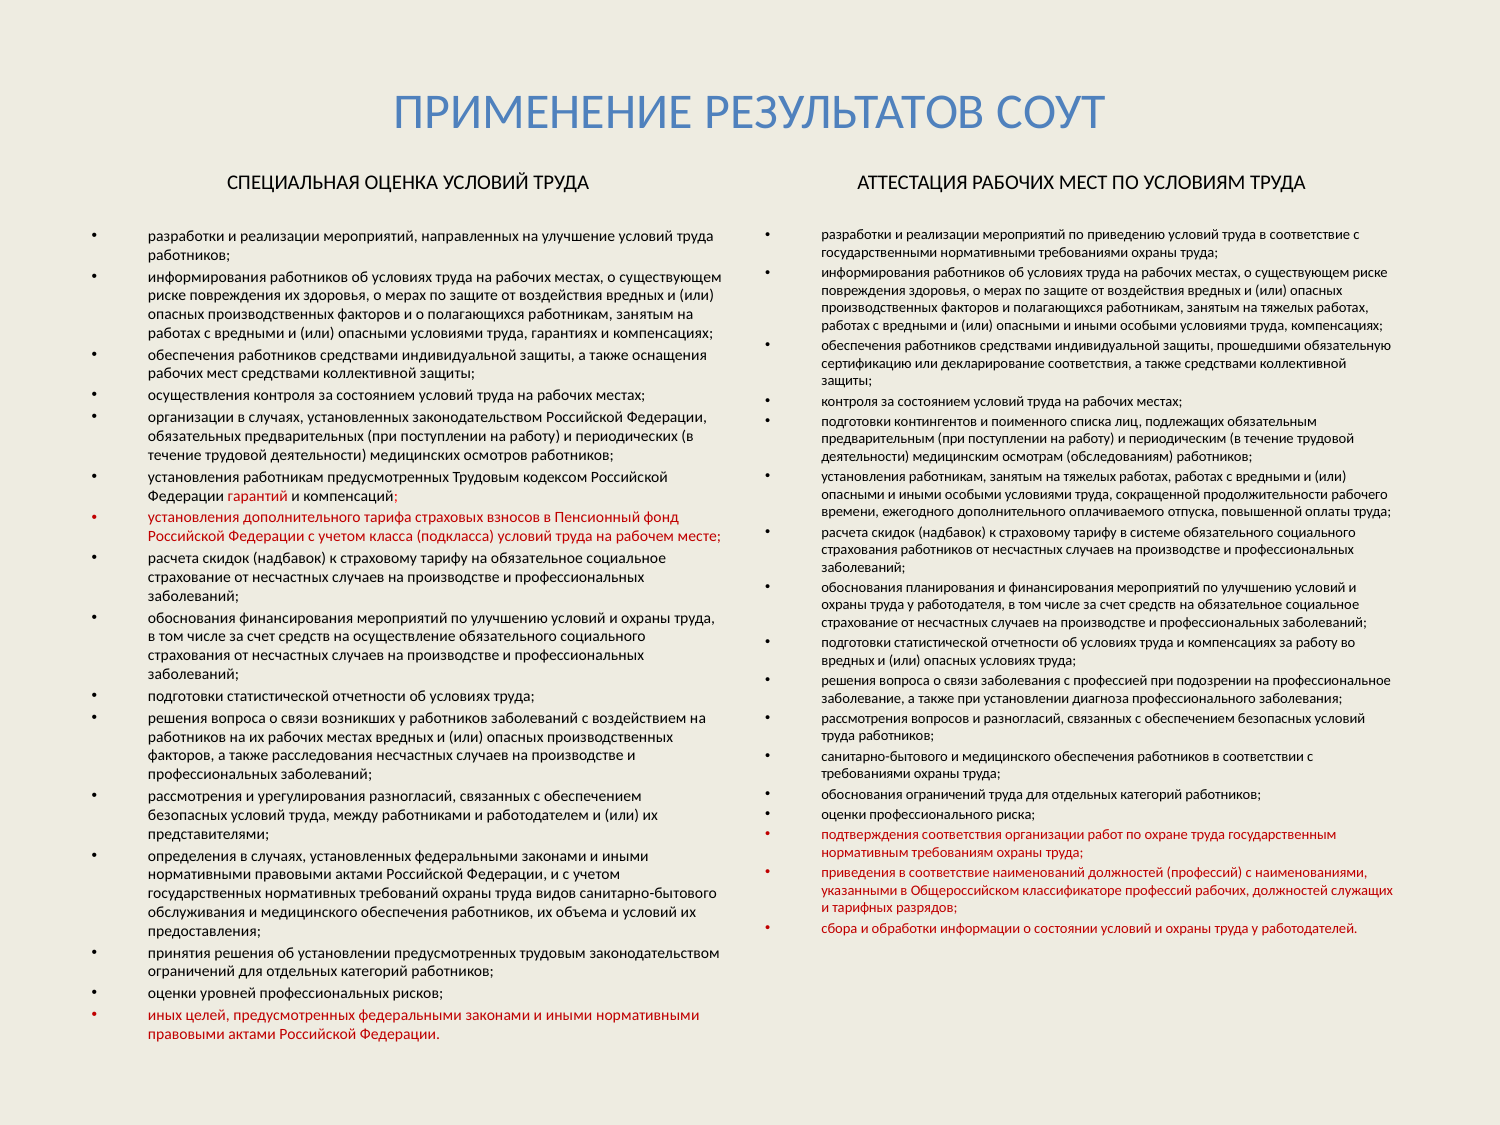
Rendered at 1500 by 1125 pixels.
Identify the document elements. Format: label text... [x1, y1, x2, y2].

list АТТЕСТАЦИЯ РАБОЧИХ МЕСТ ПО УСЛОВИЯМ ТРУДА разработки и реализации мероприятий по приведению условий труда в соответствие с государственными нормативными требованиями охраны труда; информирования работников об условиях труда на рабочих местах, о существующем риске повреждения здоровья, о мерах по защите от воздействия вредных и (или) опасных производственных факторов и полагающихся работникам, занятым на тяжелых работах, работах с вредными и (или) опасными и иными особыми условиями труда, компенсациях; обеспечения работников средствами индивидуальной защиты, прошедшими обязательную сертификацию или декларирование соответствия, а также средствами коллективной защиты; контроля за состоянием условий труда на рабочих местах; подготовки контингентов и поименного списка лиц, подлежащих обязательным предварительным (при поступлении на работу) и периодическим (в течение трудовой деятельности) медицинским осмотрам (обследованиям) работников; установления работникам, занятым на тяжелых работах, работах с вредными и (или) опасными и иными особыми условиями труда, сокращенной продолжительности рабочего времени, ежегодного дополнительного оплачиваемого отпуска, повышенной оплаты труда; расчета скидок (надбавок) к страховому тарифу в системе обязательного социального страхования работников от несчастных случаев на производстве и профессиональных заболеваний; обоснования планирования и финансирования мероприятий по улучшению условий и охраны труда у работодателя, в том числе за счет средств на обязательное социальное страхование от несчастных случаев на производстве и профессиональных заболеваний; подготовки статистической отчетности об условиях труда и компенсациях за работу во вредных и (или) опасных условиях труда; решения вопроса о связи заболевания с профессией при подозрении на профессиональное заболевание, а также при установлении диагноза профессионального заболевания; рассмотрения вопросов и разногласий, связанных с обеспечением безопасных условий труда работников; санитарно-бытового и медицинского обеспечения работников в соответствии с требованиями охраны труда; обоснования ограничений труда для отдельных категорий работников; оценки профессионального риска; подтверждения соответствия организации работ по охране труда государственным нормативным требованиям охраны труда; приведения в соответствие наименований должностей (профессий) с наименованиями, указанными в Общероссийском классификаторе профессий рабочих, должностей служащих и тарифных разрядов; сбора и обработки информации о состоянии условий и охраны труда у работодателей. [750, 160, 1413, 1047]
title ПРИМЕНЕНИЕ РЕЗУЛЬТАТОВ СОУТ [75, 45, 1425, 173]
list СПЕЦИАЛЬНАЯ ОЦЕНКА УСЛОВИЙ ТРУДА разработки и реализации мероприятий, направленных на улучшение условий труда работников; информирования работников об условиях труда на рабочих местах, о существующем риске повреждения их здоровья, о мерах по защите от воздействия вредных и (или) опасных производственных факторов и о полагающихся работникам, занятым на работах с вредными и (или) опасными условиями труда, гарантиях и компенсациях; обеспечения работников средствами индивидуальной защиты, а также оснащения рабочих мест средствами коллективной защиты; осуществления контроля за состоянием условий труда на рабочих местах; организации в случаях, установленных законодательством Российской Федерации, обязательных предварительных (при поступлении на работу) и периодических (в течение трудовой деятельности) медицинских осмотров работников; установления работникам предусмотренных Трудовым кодексом Российской Федерации гарантий и компенсаций; установления дополнительного тарифа страховых взносов в Пенсионный фонд Российской Федерации с учетом класса (подкласса) условий труда на рабочем месте; расчета скидок (надбавок) к страховому тарифу на обязательное социальное страхование от несчастных случаев на производстве и профессиональных заболеваний; обоснования финансирования мероприятий по улучшению условий и охраны труда, в том числе за счет средств на осуществление обязательного социального страхования от несчастных случаев на производстве и профессиональных заболеваний; подготовки статистической отчетности об условиях труда; решения вопроса о связи возникших у работников заболеваний с воздействием на работников на их рабочих местах вредных и (или) опасных производственных факторов, а также расследования несчастных случаев на производстве и профессиональных заболеваний; рассмотрения и урегулирования разногласий, связанных с обеспечением безопасных условий труда, между работниками и работодателем и (или) их представителями; определения в случаях, установленных федеральными законами и иными нормативными правовыми актами Российской Федерации, и с учетом государственных нормативных требований охраны труда видов санитарно-бытового обслуживания и медицинского обеспечения работников, их объема и условий их предоставления; принятия решения об установлении предусмотренных трудовым законодательством ограничений для отдельных категорий работников; оценки уровней профессиональных рисков; иных целей, предусмотренных федеральными законами и иными нормативными правовыми актами Российской Федерации. [76, 160, 740, 1059]
